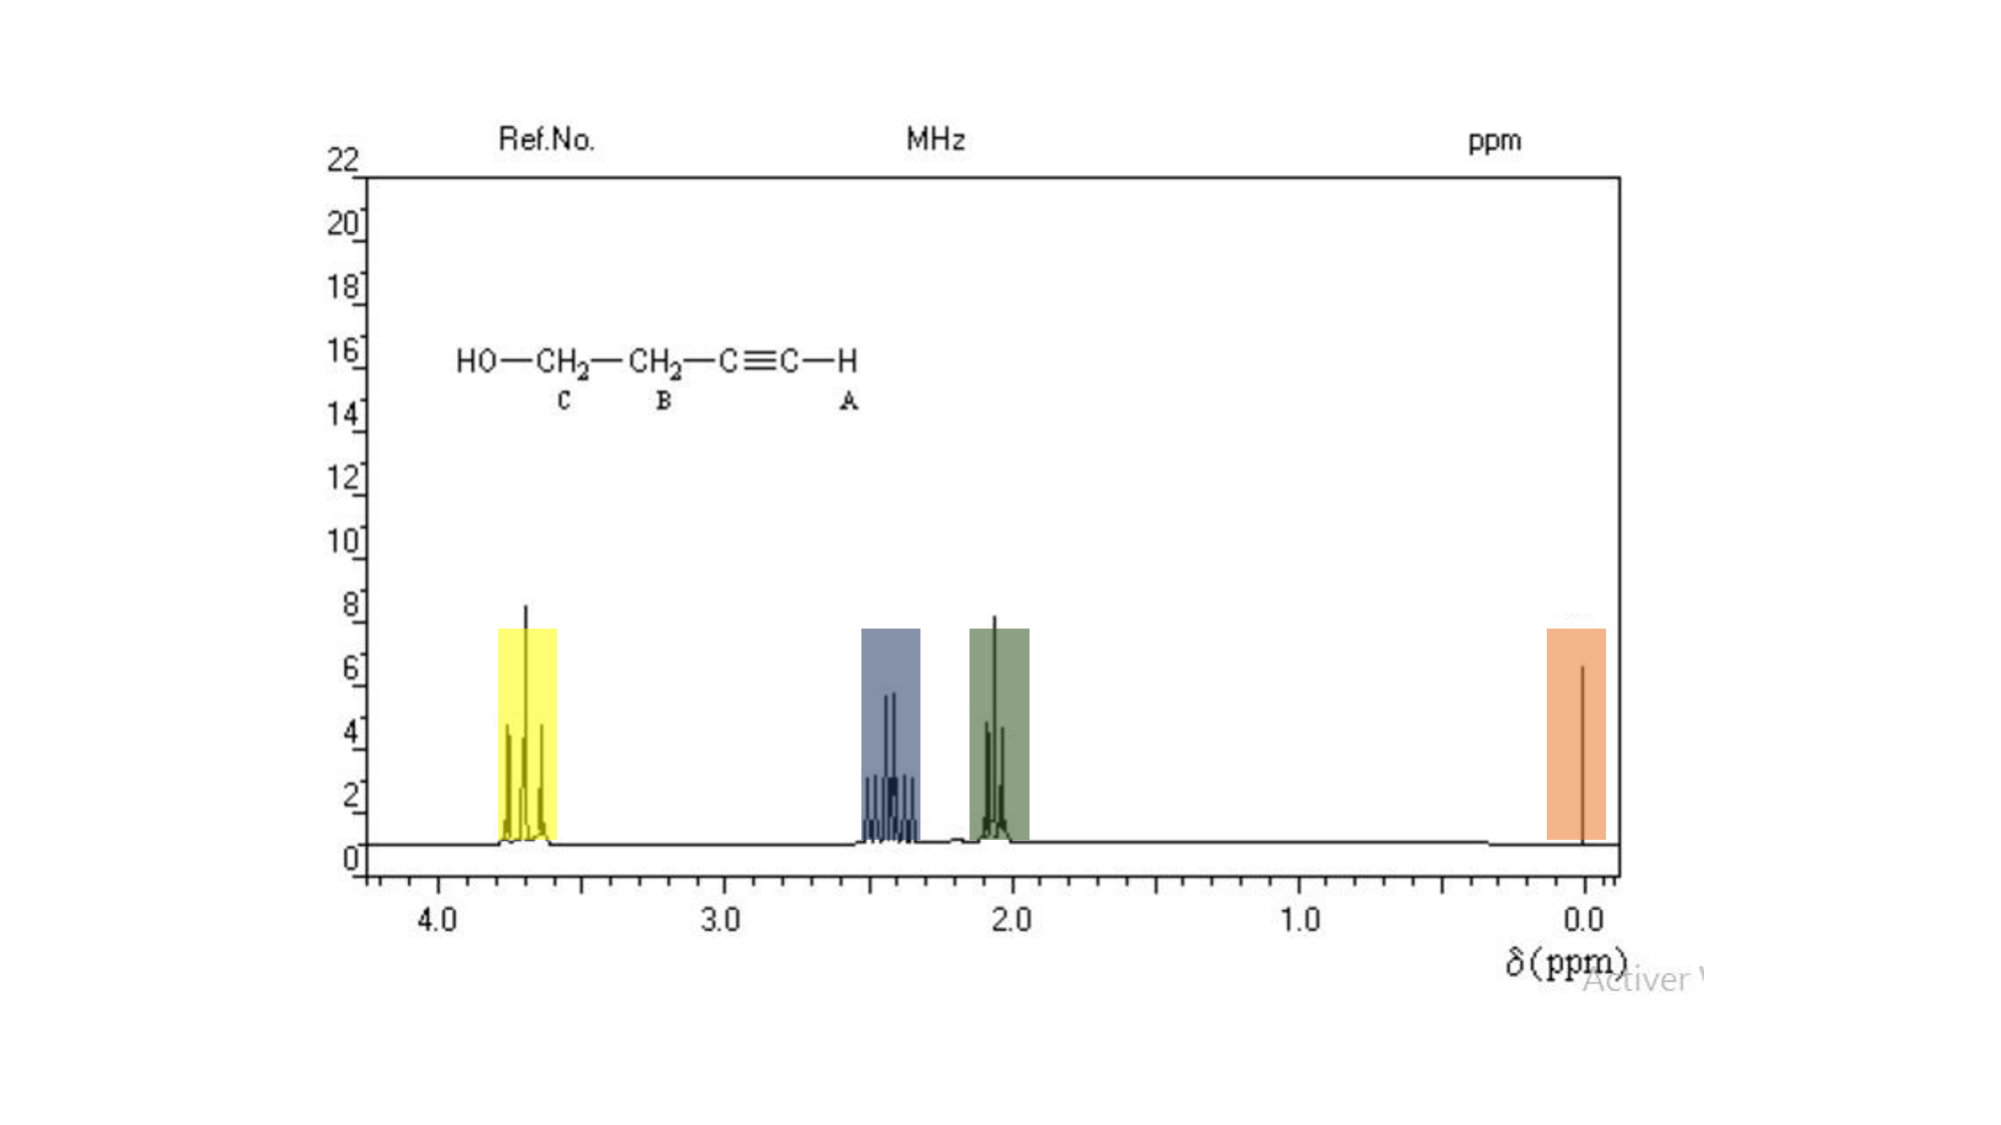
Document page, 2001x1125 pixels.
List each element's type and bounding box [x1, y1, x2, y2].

picture [295, 119, 1704, 1005]
